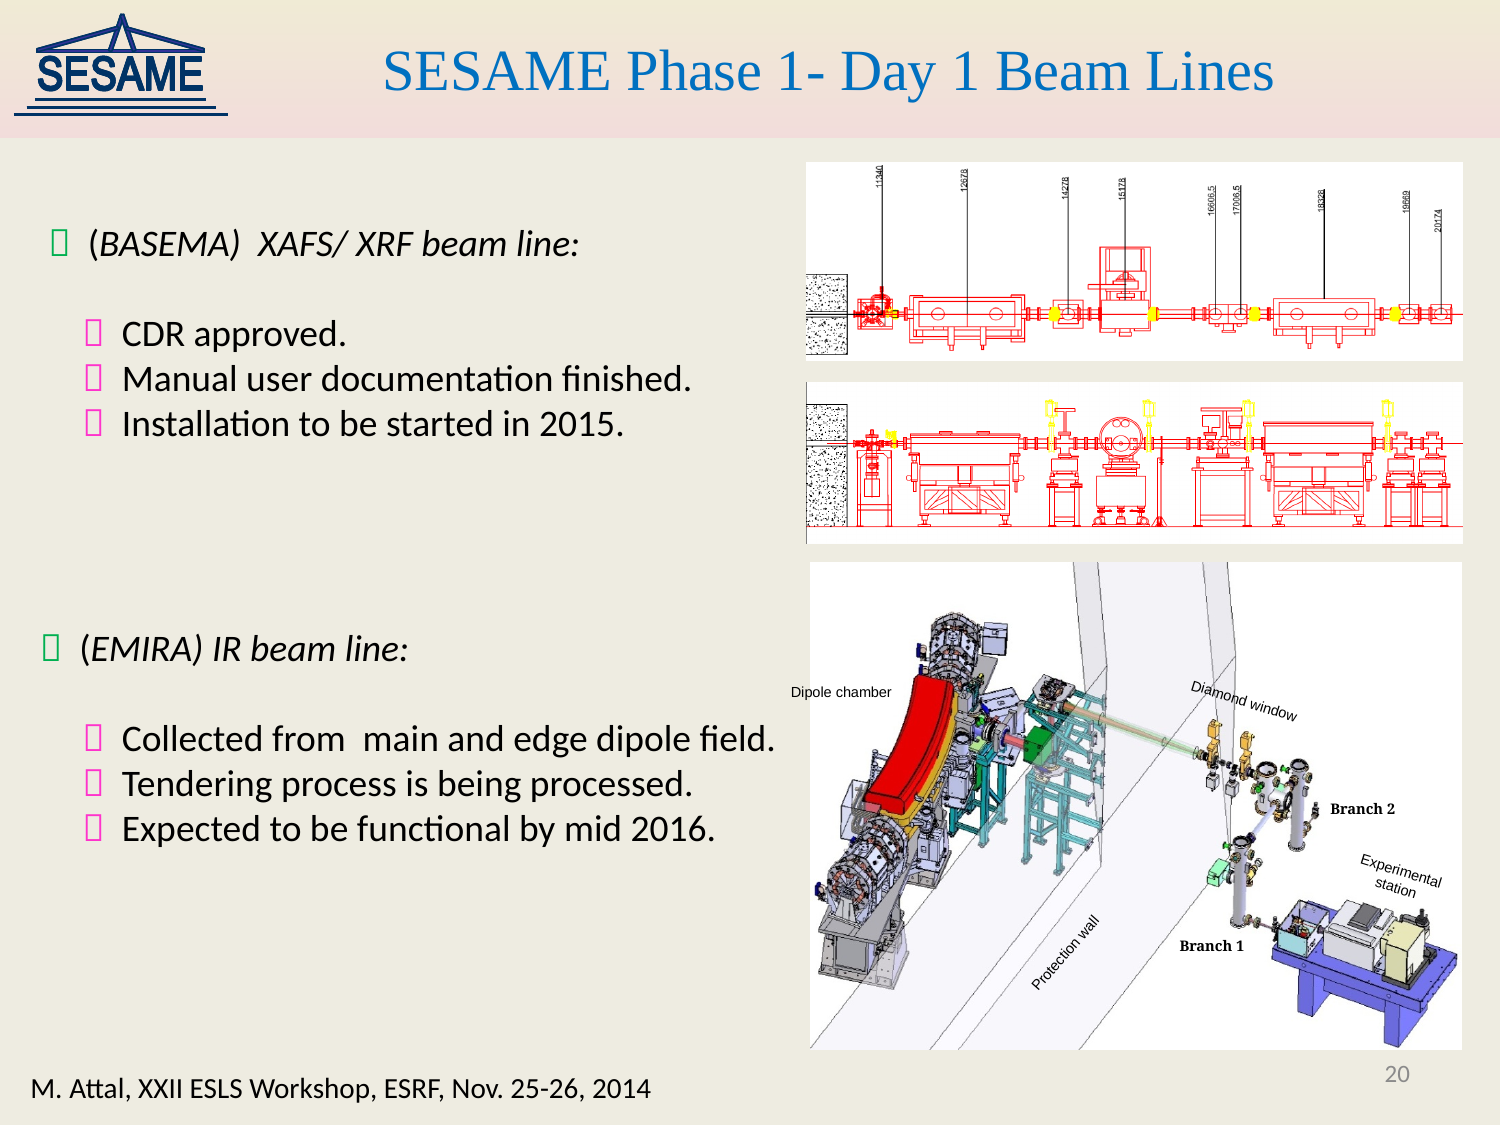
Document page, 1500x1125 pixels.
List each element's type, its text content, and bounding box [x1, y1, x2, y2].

text_box [0, 0, 1500, 139]
text_box  (BASEMA) XAFS/ XRF beam line:  CDR approved.  Manual user documentation finished.  Installation to be started in 2015.  (EMIRA) IR beam line:  Collected from main and edge dipole field.  Tendering process is being processed.  Expected to be functional by mid 2016. [25, 211, 792, 901]
text_box SESAME Phase 1- Day 1 Beam Lines [367, 24, 1291, 110]
slide_number 20 [1074, 1060, 1425, 1103]
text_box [806, 162, 1463, 544]
text_box M. Attal, XXII ESLS Workshop, ESRF, Nov. 25-26, 2014 [15, 1062, 667, 1113]
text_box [774, 562, 1463, 1051]
picture [12, 12, 233, 119]
